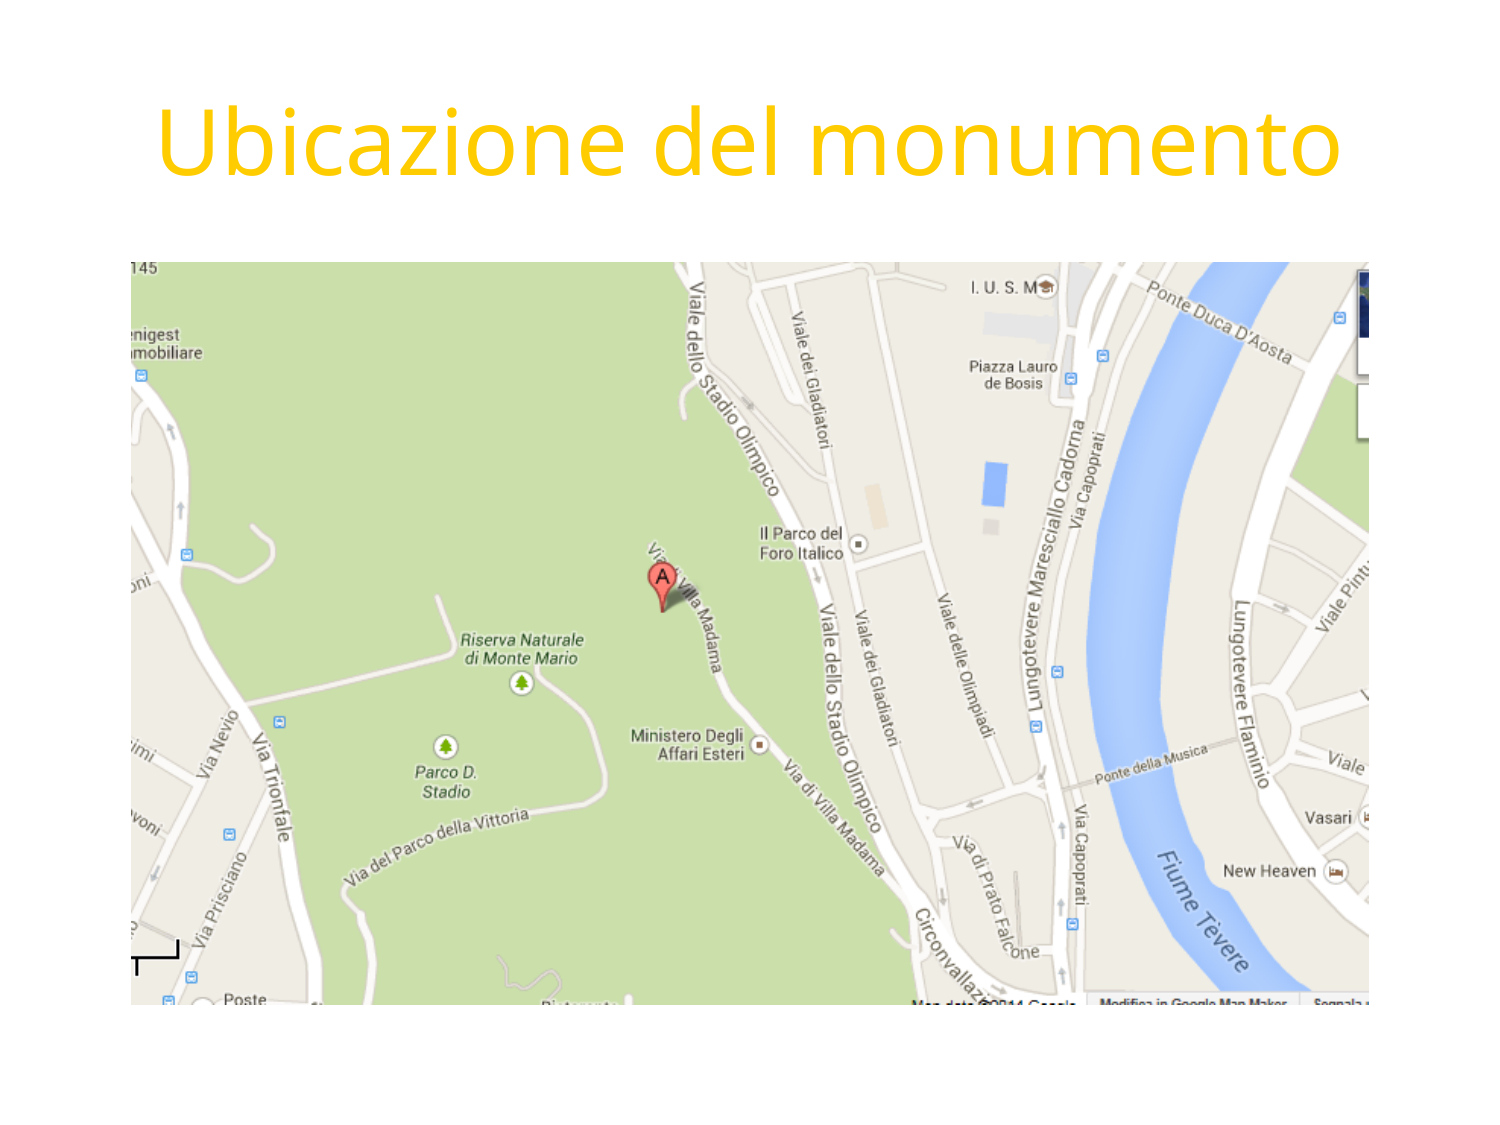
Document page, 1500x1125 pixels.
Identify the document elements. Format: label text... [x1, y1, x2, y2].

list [130, 262, 1369, 1006]
title Ubicazione del monumento [75, 45, 1425, 233]
